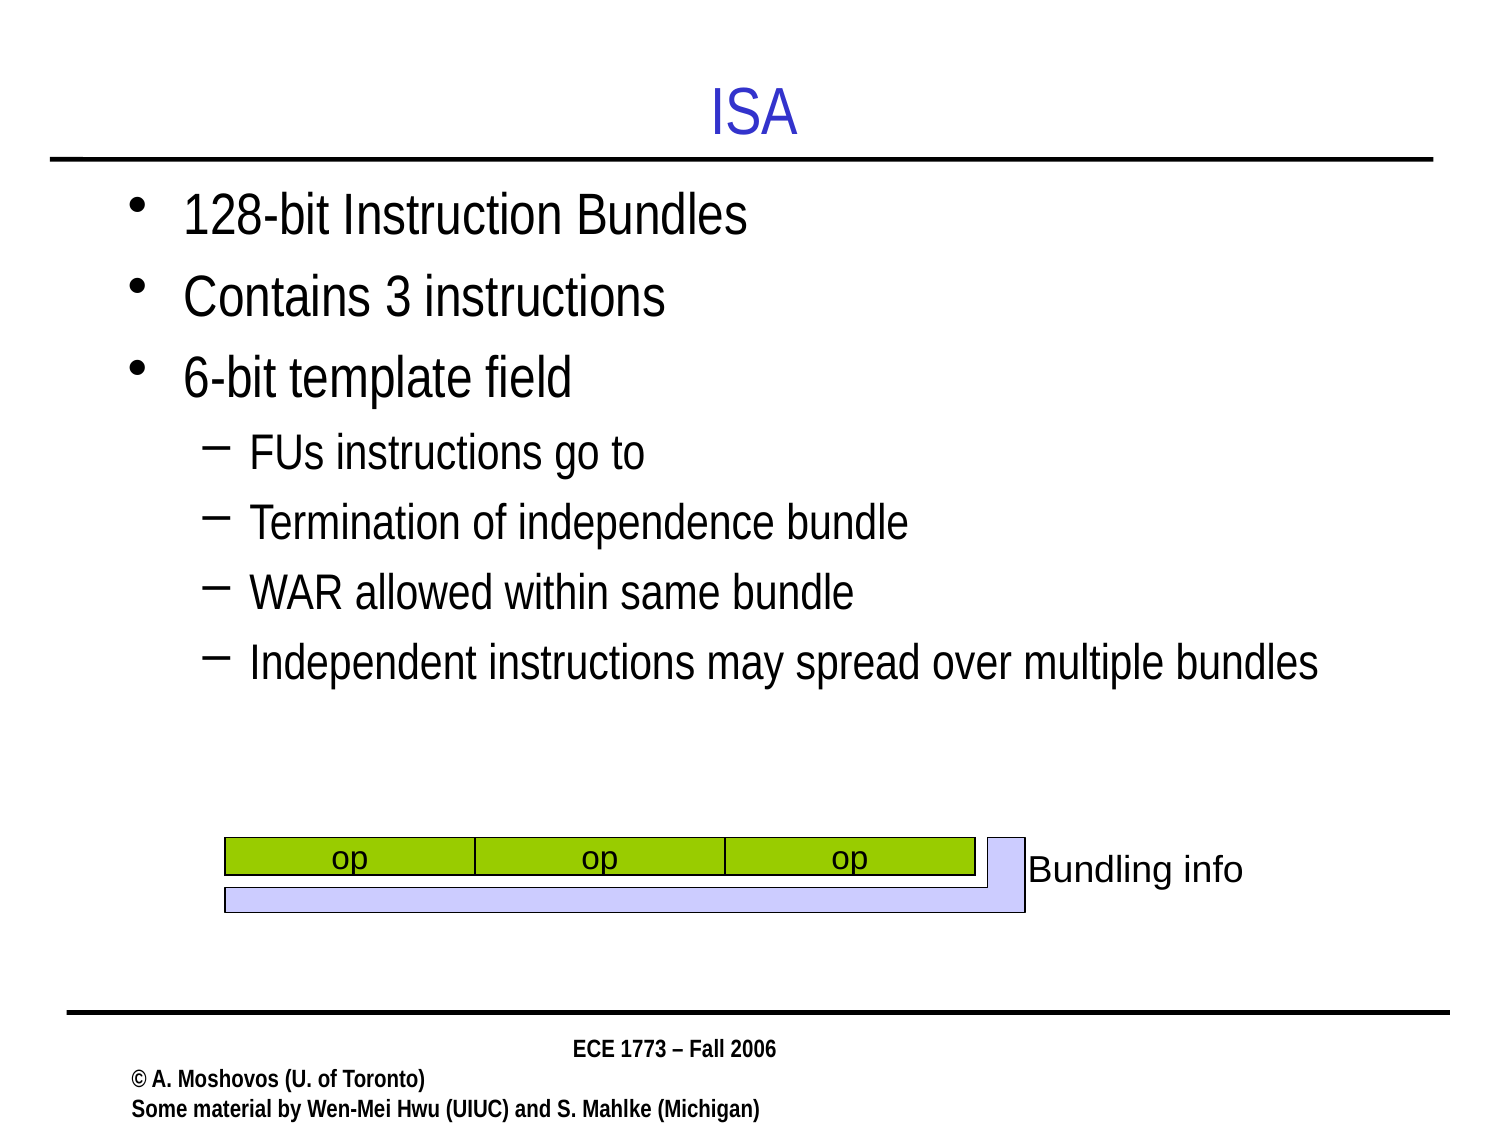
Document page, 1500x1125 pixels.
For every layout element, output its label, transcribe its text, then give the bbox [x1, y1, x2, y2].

text_box Bundling info [1012, 837, 1259, 898]
text_box op [225, 837, 474, 875]
text_box op [474, 837, 725, 875]
footer ECE 1773 – Fall 2006 © A. Moshovos (U. of Toronto) Some material by Wen-Mei Hwu (UIUC) and S. Mahlke (Michigan) [116, 1024, 1234, 1101]
text_box op [725, 837, 975, 875]
text_box [225, 837, 1026, 913]
list 128-bit Instruction Bundles Contains 3 instructions 6-bit template field FUs instructions go to Termination of independence bundle WAR allowed within same bundle Independent instructions may spread over multiple bundles [112, 168, 1388, 1001]
title ISA [116, 65, 1392, 151]
